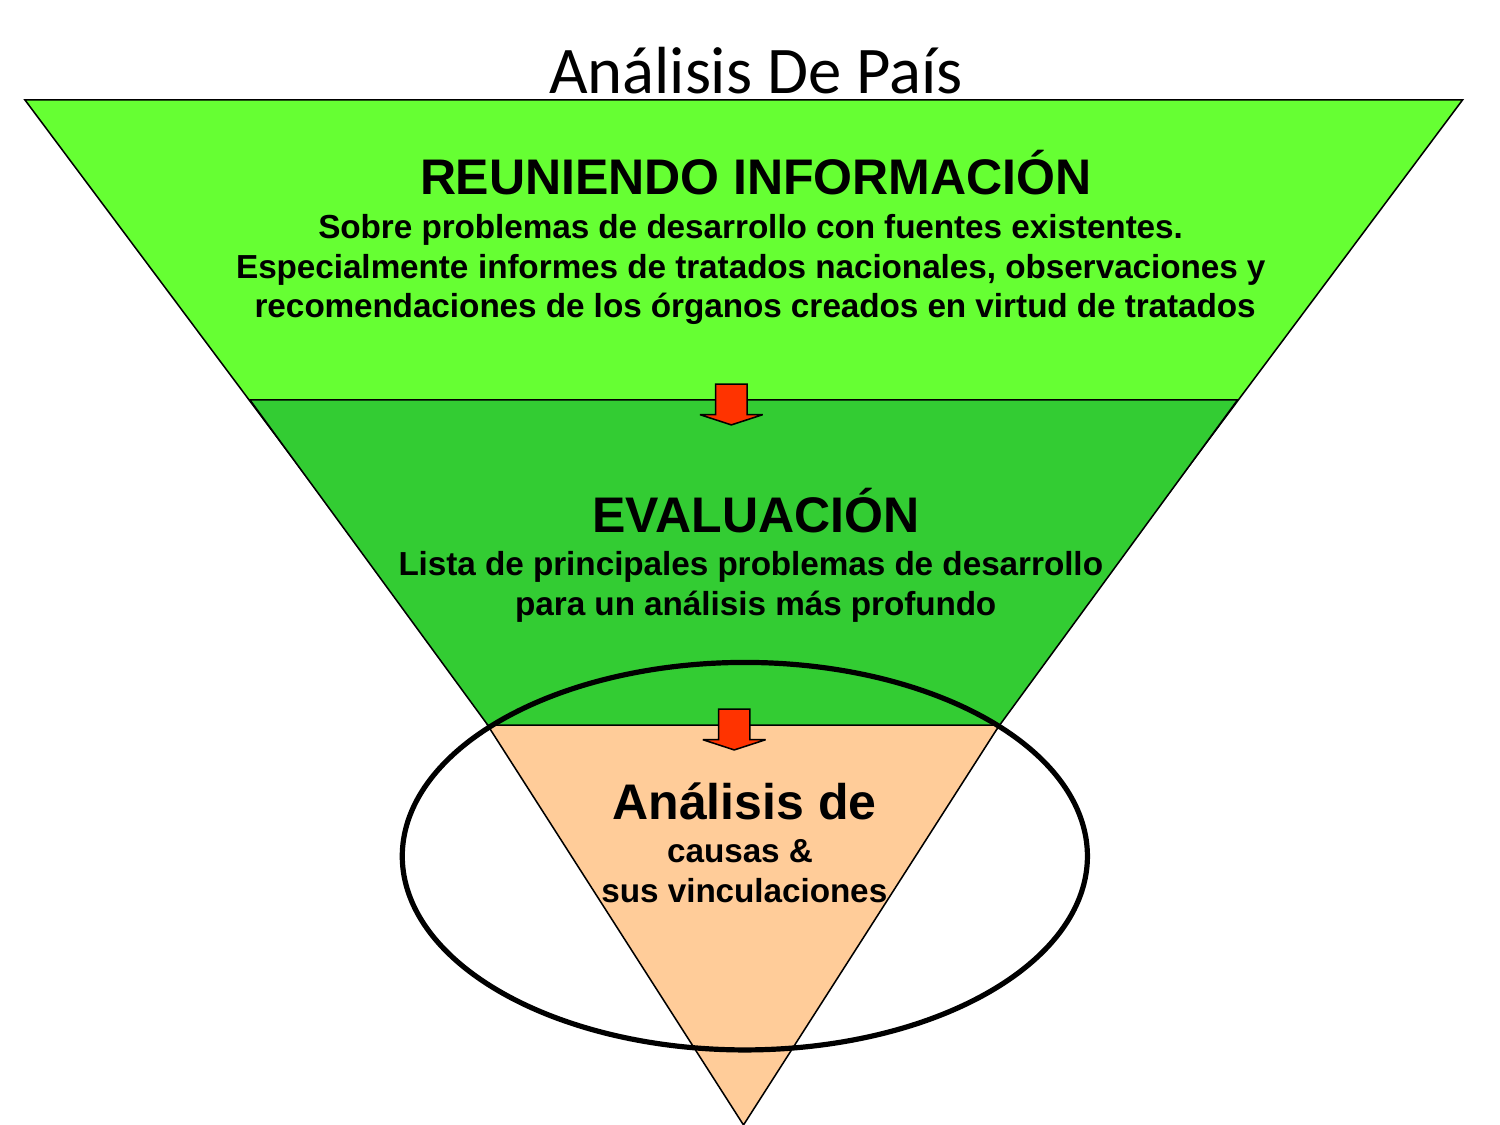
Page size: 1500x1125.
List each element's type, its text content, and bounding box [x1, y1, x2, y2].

text_box [24, 99, 1463, 185]
text_box [249, 399, 1238, 474]
text_box EVALUACIÓN Lista de principales problemas de desarrollo para un análisis más profundo [242, 474, 1270, 630]
text_box [198, 332, 1290, 402]
text_box REUNIENDO INFORMACIÓN Sobre problemas de desarrollo con fuentes existentes. Especialmente informes de tratados nacionales, observaciones y recomendaciones de los órganos creados en virtud de tratados [88, 137, 1424, 332]
text_box [402, 662, 1088, 1050]
text_box [694, 1048, 793, 1125]
title Análisis De País [5, 6, 1500, 126]
text_box [699, 384, 763, 425]
text_box [418, 630, 1070, 725]
